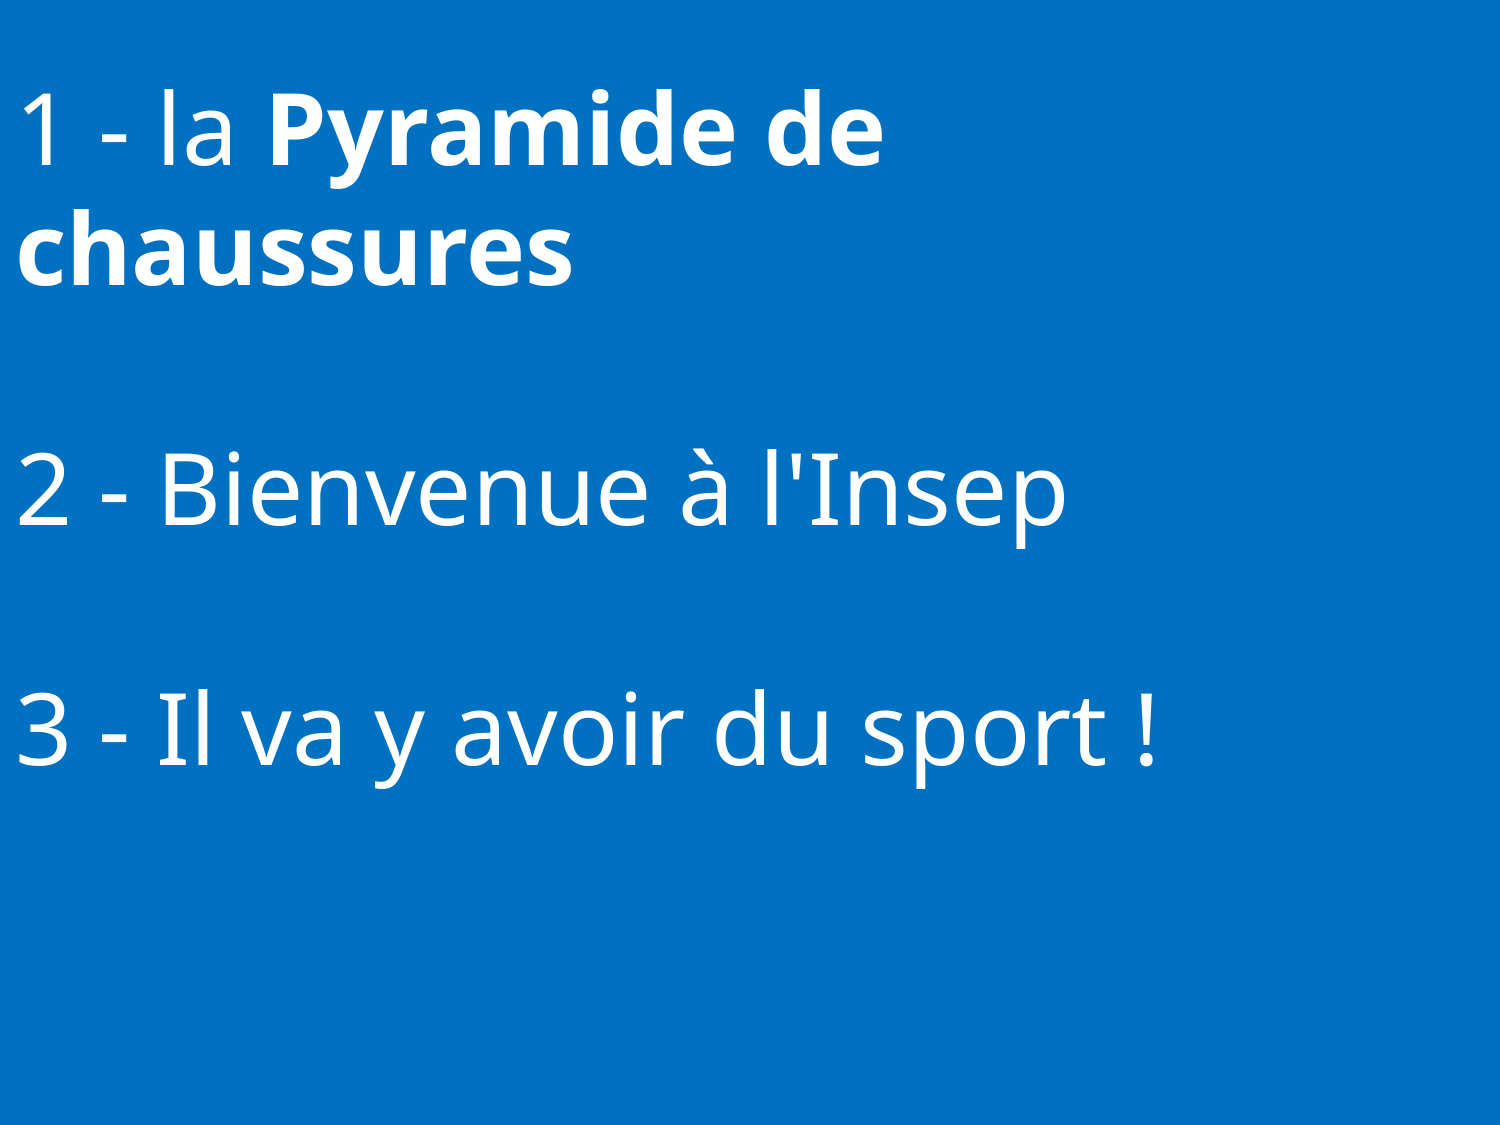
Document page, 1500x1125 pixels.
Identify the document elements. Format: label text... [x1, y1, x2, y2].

title 1 - la Pyramide de chaussures 2 - Bienvenue à l'Insep 3 - Il va y avoir du sport ! [0, 160, 1447, 811]
